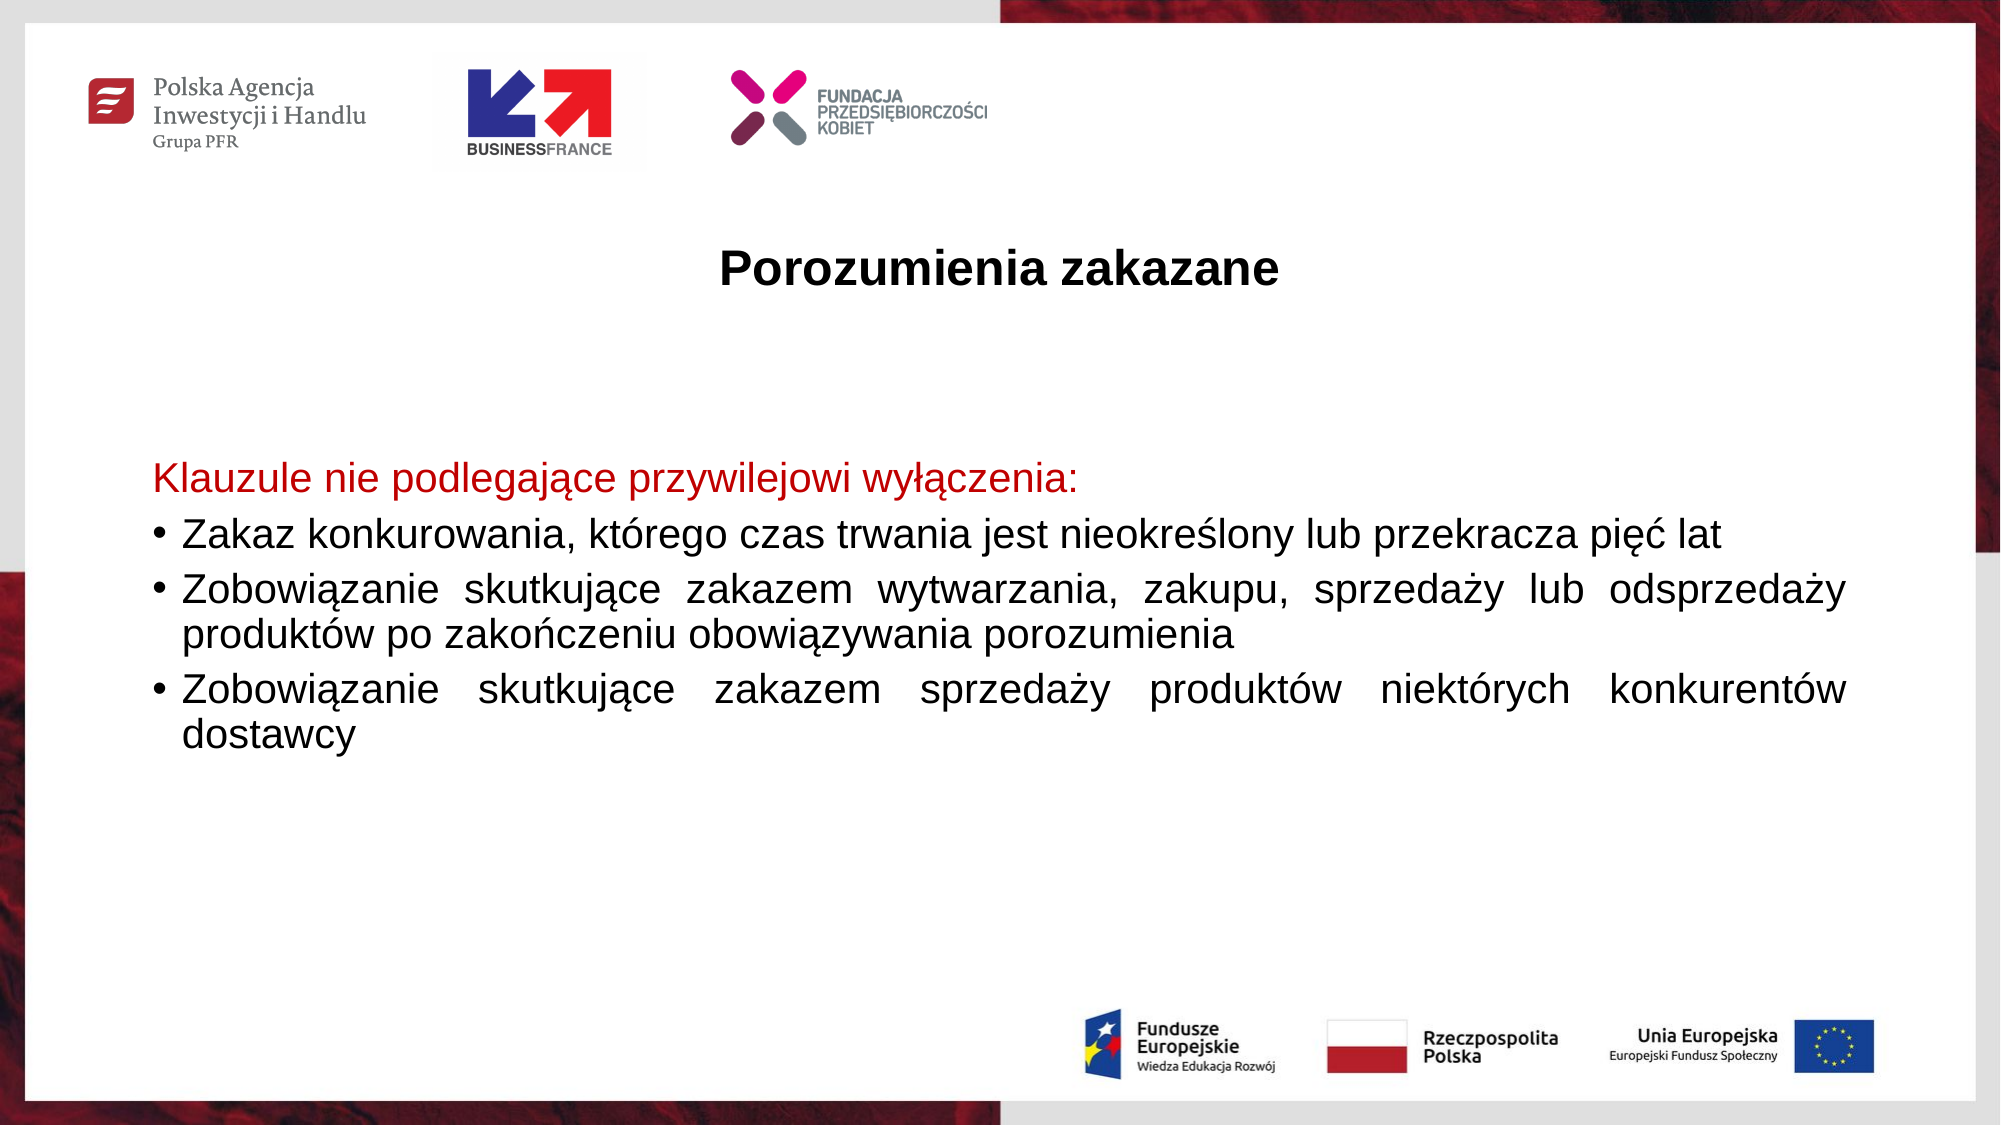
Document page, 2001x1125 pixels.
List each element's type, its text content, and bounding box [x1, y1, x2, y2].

picture [0, 0, 2001, 1125]
list Klauzule nie podlegające przywilejowi wyłączenia: Zakaz konkurowania, którego czas trwania jest nieokreślony lub przekracza pięć lat Zobowiązanie skutkujące zakazem wytwarzania, zakupu, sprzedaży lub odsprzedaży produktów po zakończeniu obowiązywania porozumienia Zobowiązanie skutkujące zakazem sprzedaży produktów niektórych konkurentów dostawcy [137, 379, 1863, 1092]
title Porozumienia zakazane [137, 160, 1863, 379]
